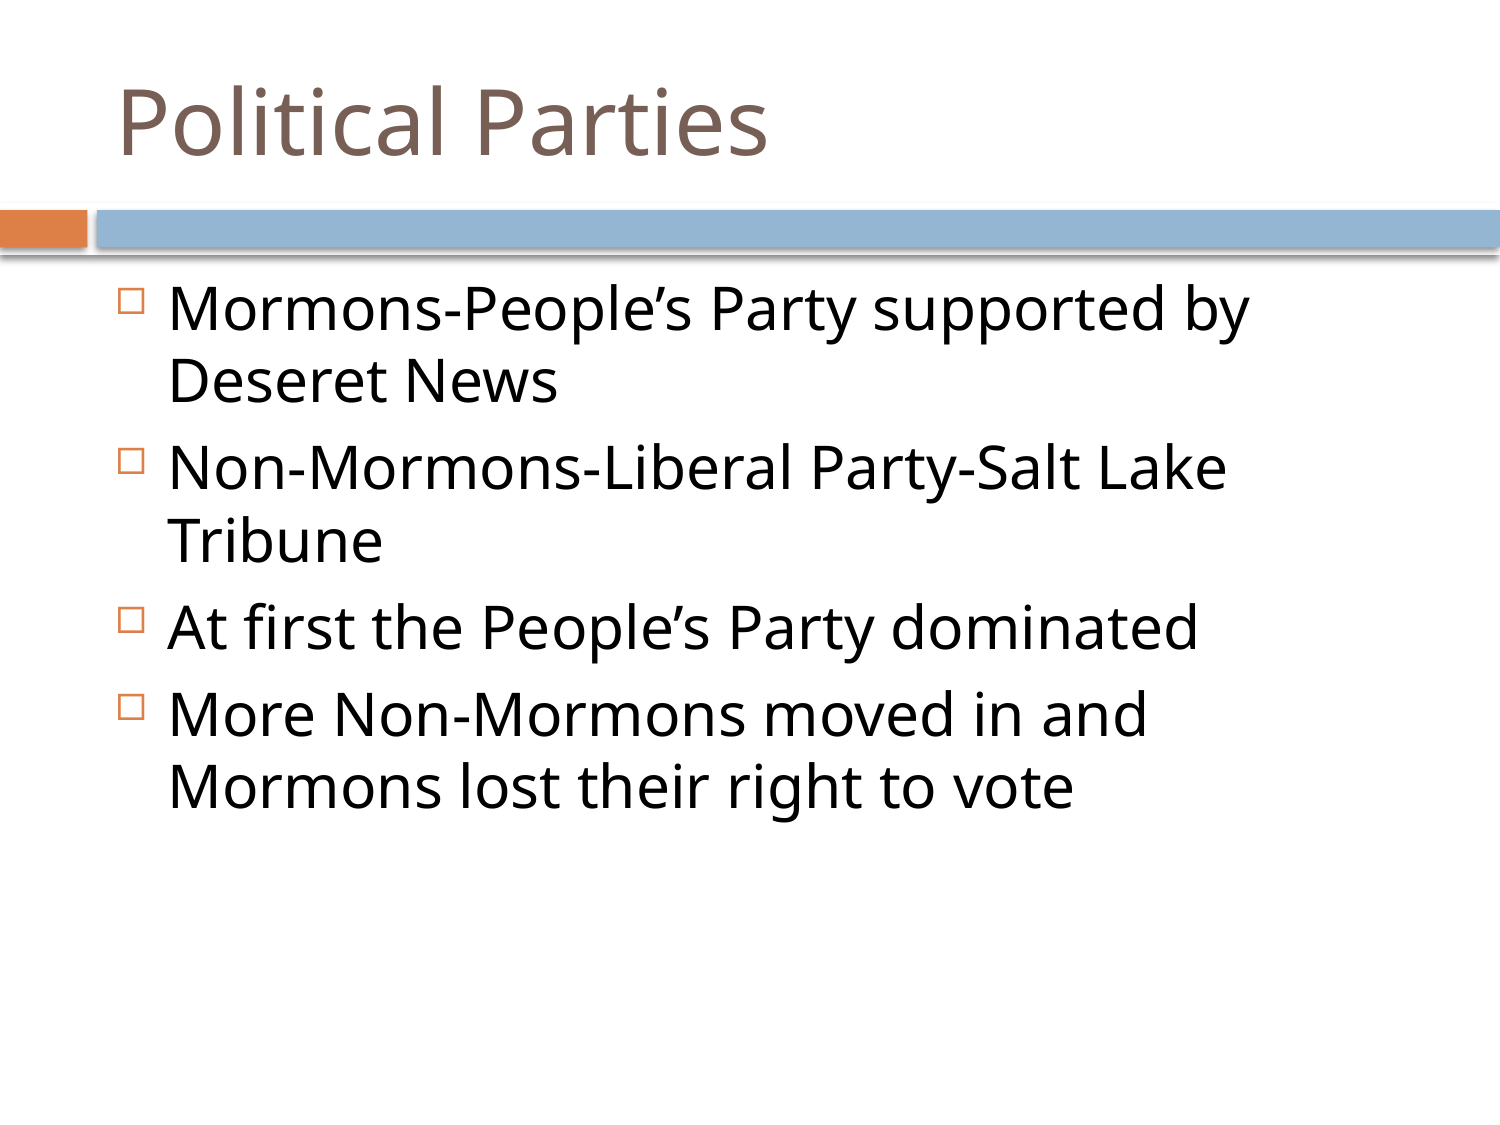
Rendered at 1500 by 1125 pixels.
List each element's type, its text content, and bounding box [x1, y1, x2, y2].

list Mormons-People’s Party supported by Deseret News Non-Mormons-Liberal Party-Salt Lake Tribune At first the People’s Party dominated More Non-Mormons moved in and Mormons lost their right to vote [100, 262, 1438, 1000]
title Political Parties [100, 37, 1438, 200]
